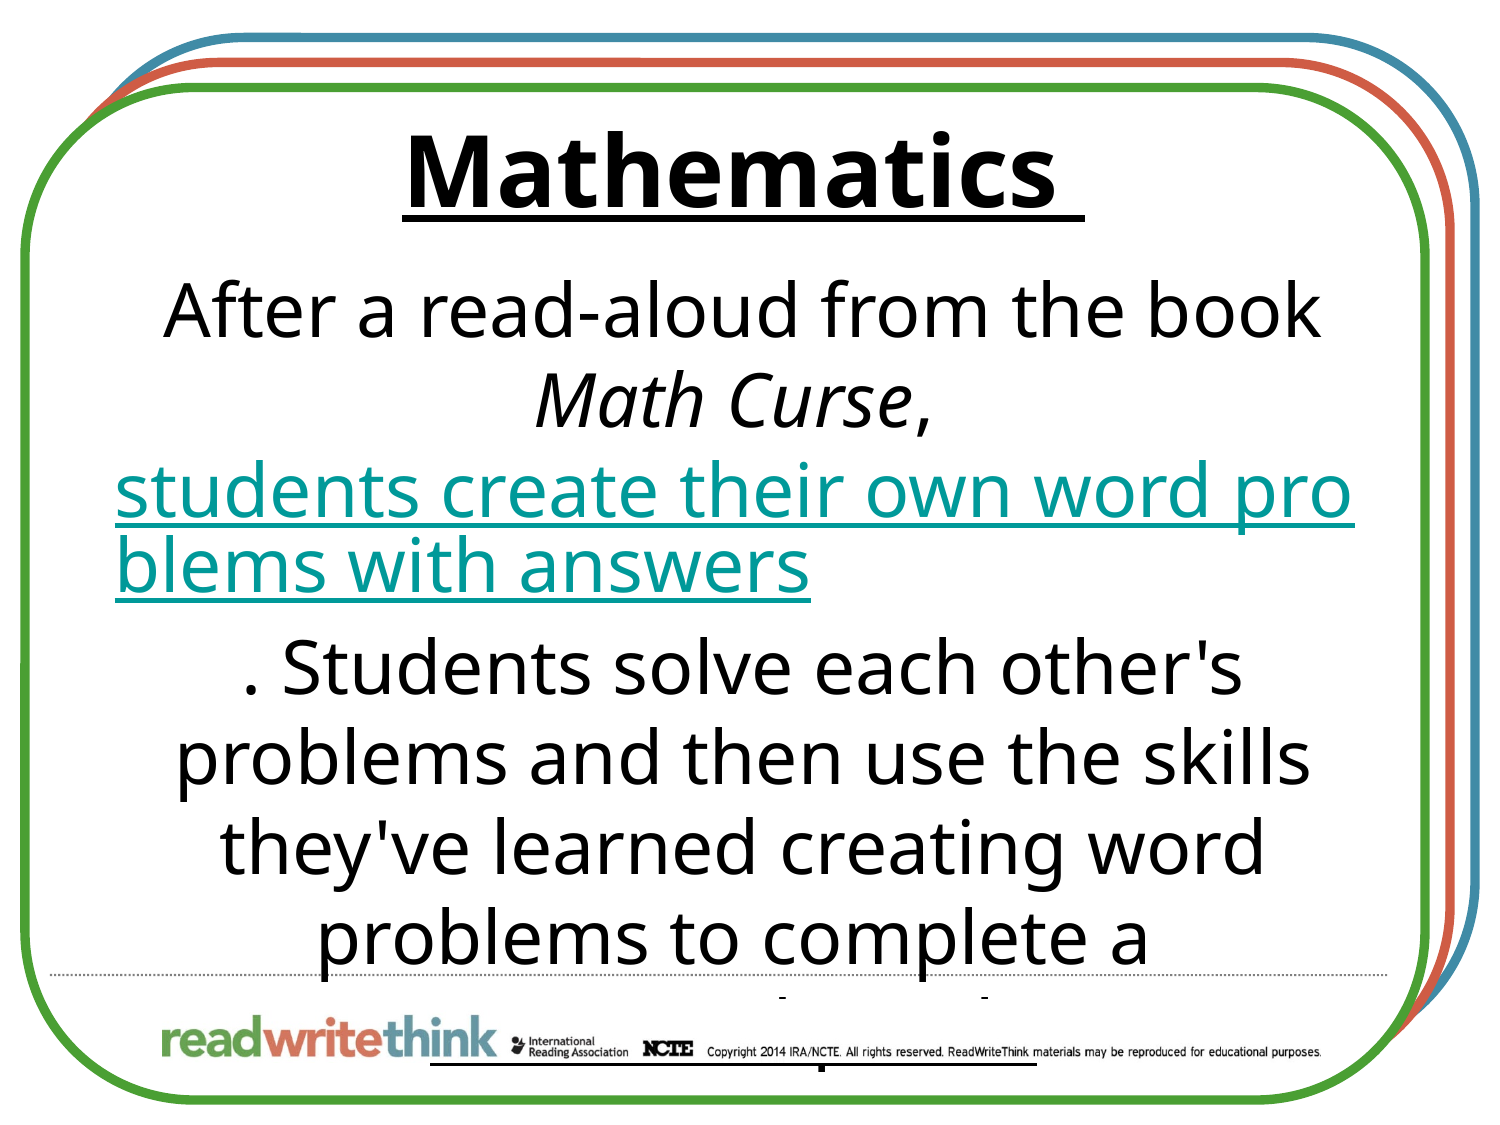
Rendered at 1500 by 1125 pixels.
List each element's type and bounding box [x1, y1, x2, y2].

picture [162, 999, 1322, 1063]
text_box [24, 37, 1476, 1101]
